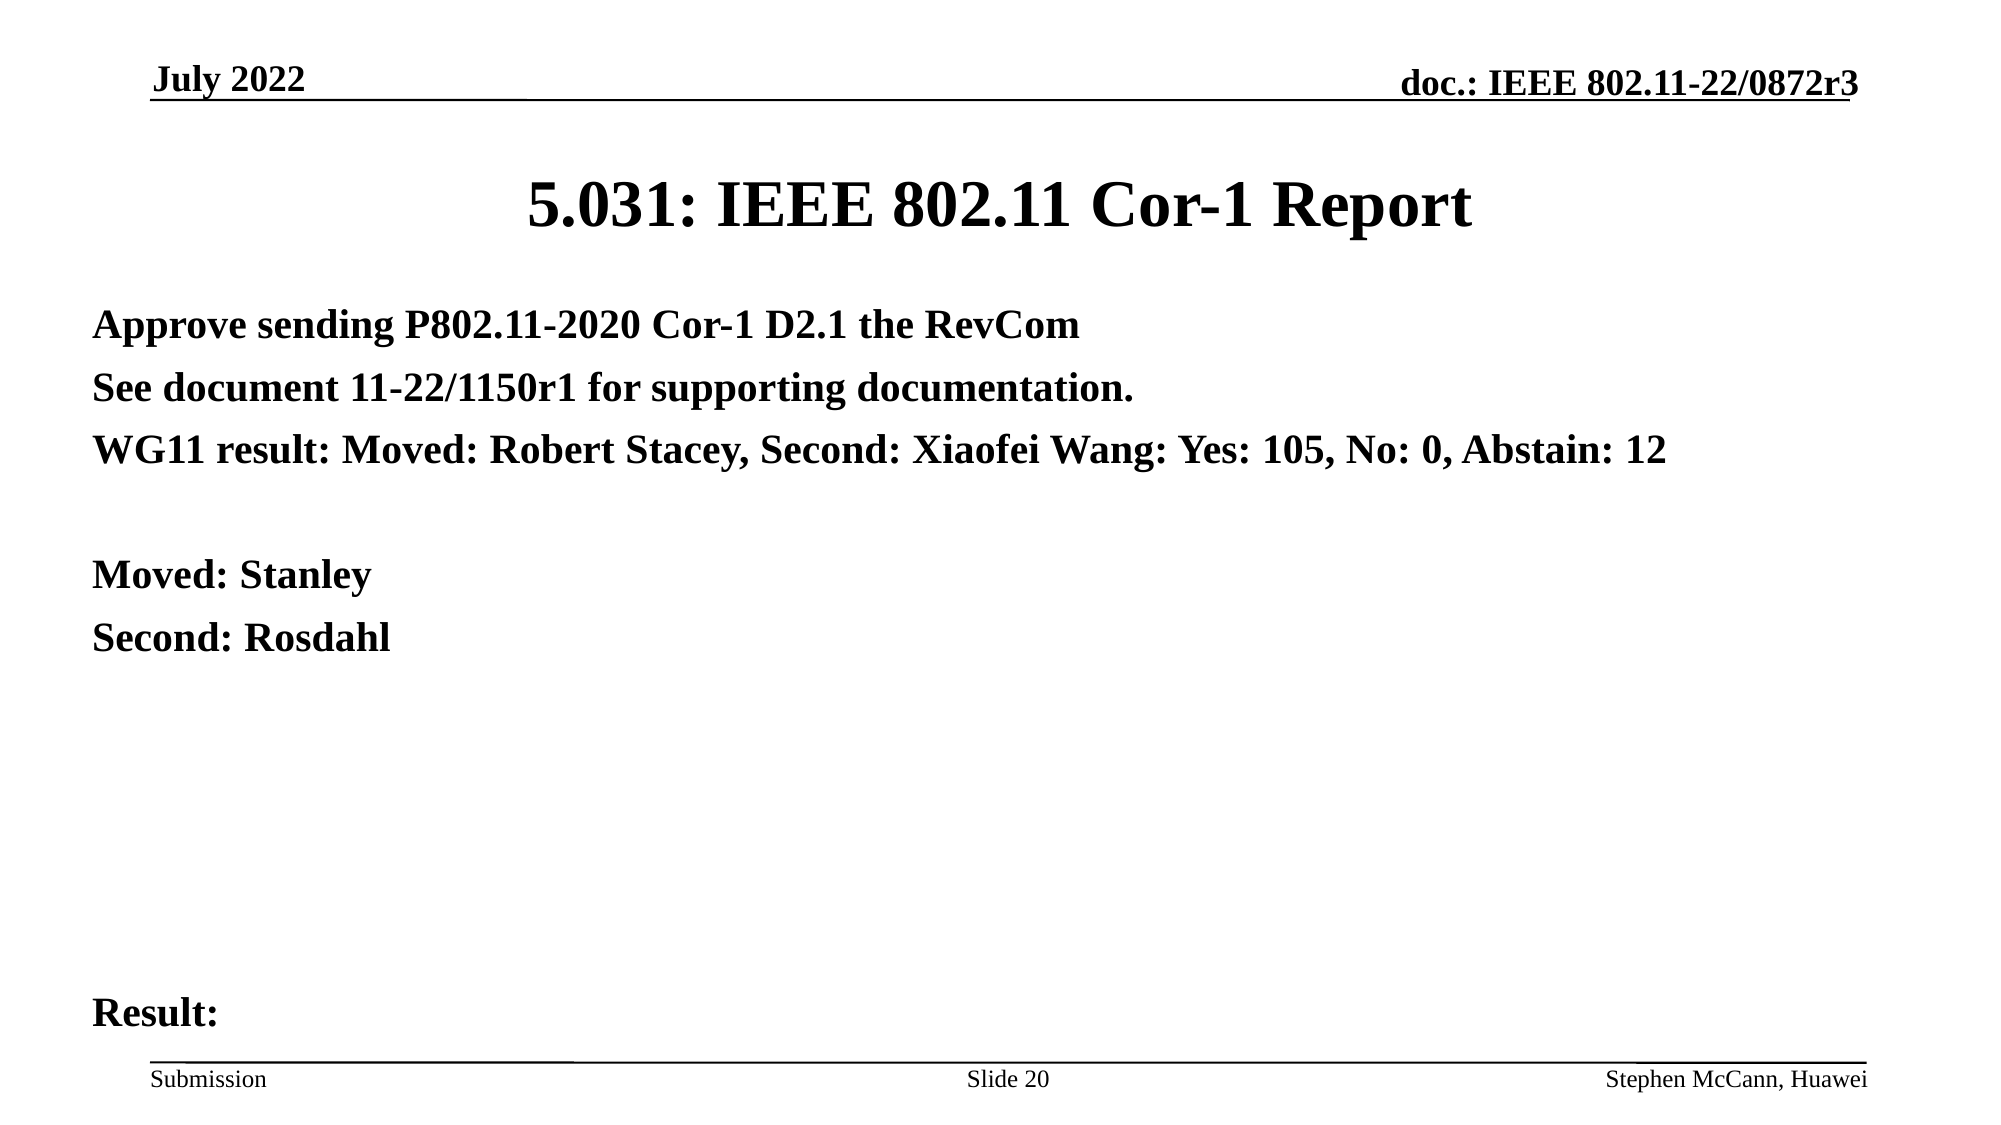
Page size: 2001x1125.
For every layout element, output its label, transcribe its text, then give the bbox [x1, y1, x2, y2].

footer Stephen McCann, Huawei [1171, 1061, 1869, 1093]
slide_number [152, 54, 563, 100]
slide_number Slide 20 [950, 1061, 1067, 1123]
list Approve sending P802.11-2020 Cor-1 D2.1 the RevCom See document 11-22/1150r1 for supporting documentation. WG11 result: Moved: Robert Stacey, Second: Xiaofei Wang: Yes: 105, No: 0, Abstain: 12 Moved: Stanley Second: Rosdahl Result: [76, 289, 1940, 1063]
title 5.031: IEEE 802.11 Cor-1 Report [149, 112, 1850, 288]
